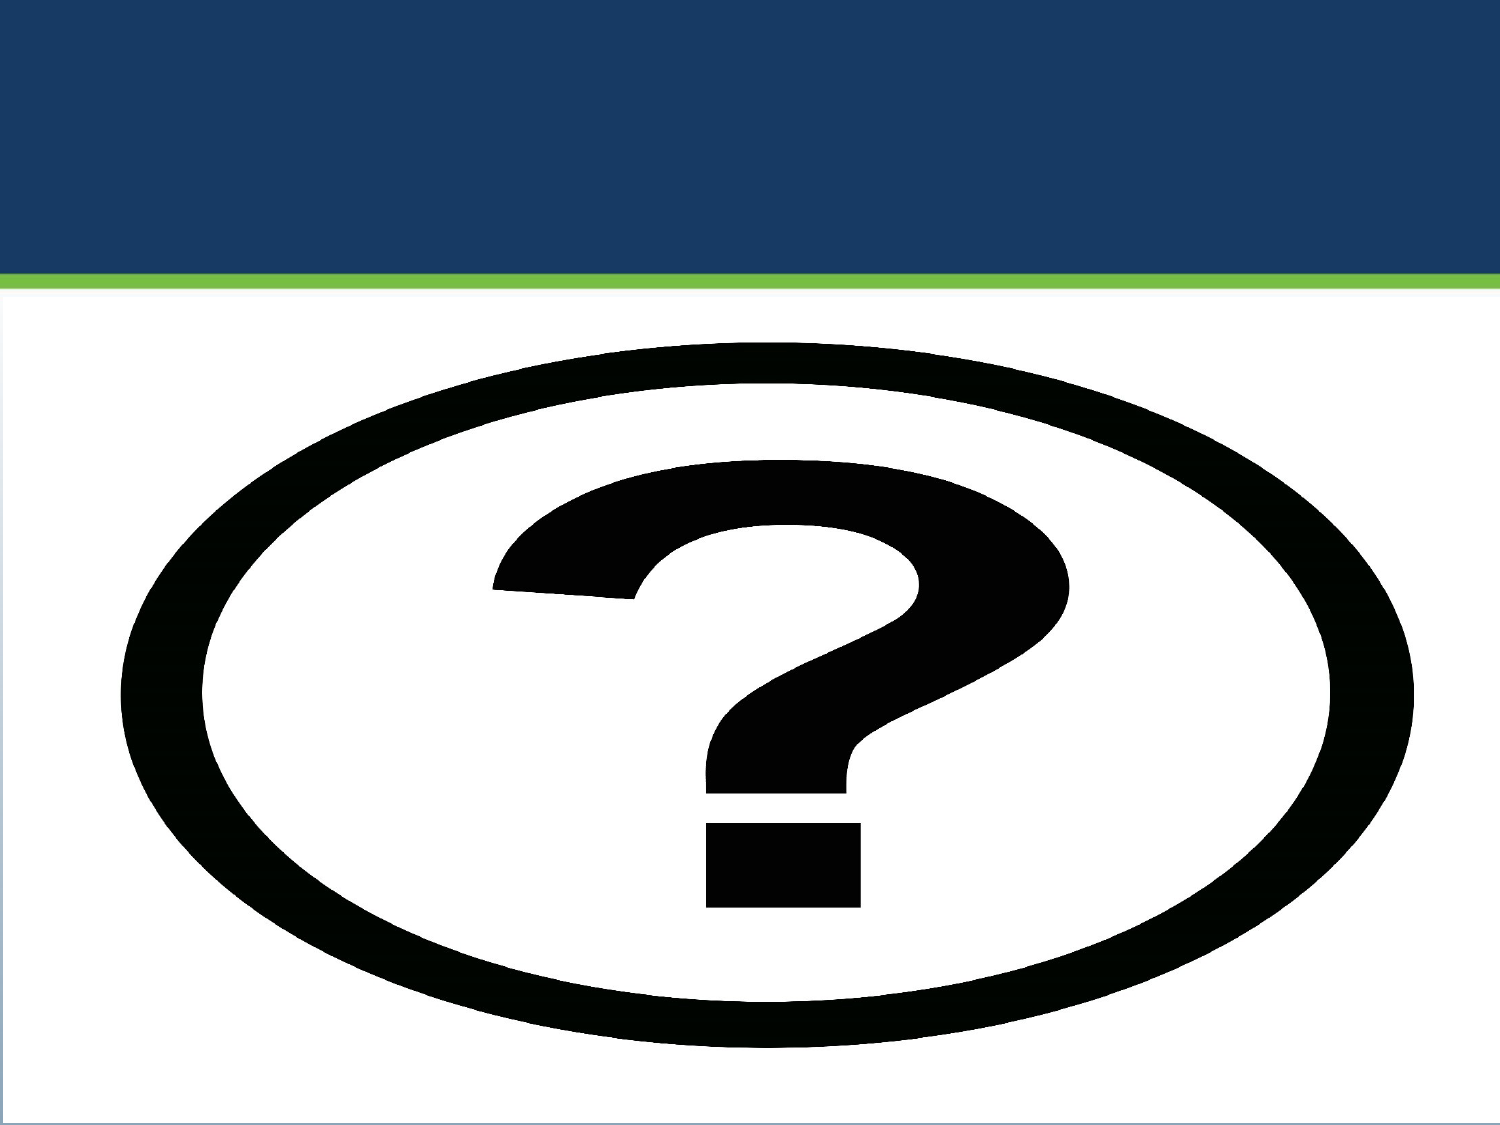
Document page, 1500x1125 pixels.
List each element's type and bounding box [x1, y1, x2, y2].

text_box [3, 297, 1500, 1123]
text_box [0, 0, 1500, 1125]
